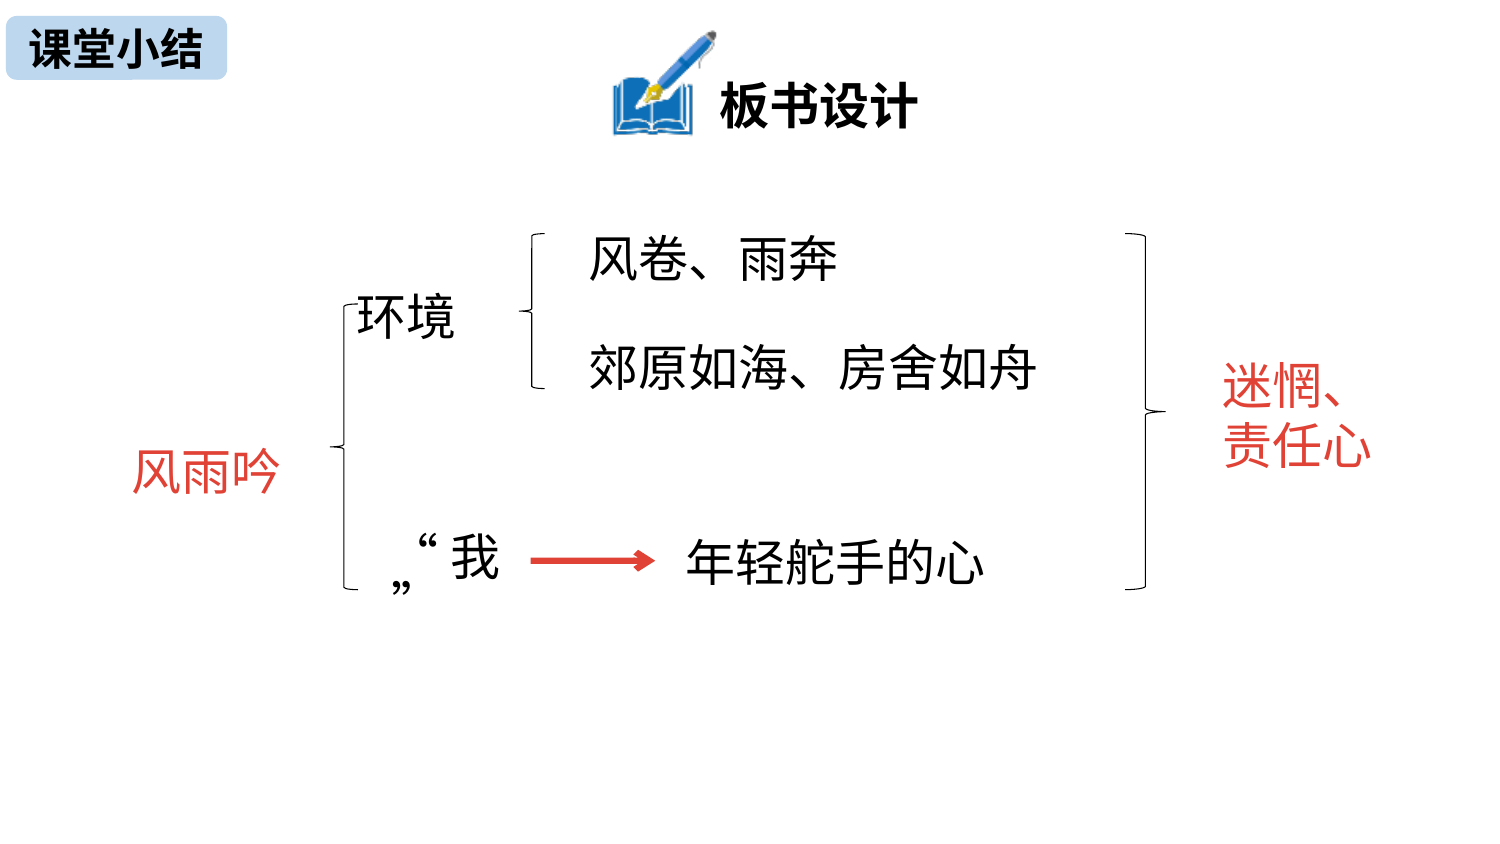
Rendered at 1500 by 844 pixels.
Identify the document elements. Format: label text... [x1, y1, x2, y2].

text_box 板书设计 [743, 68, 931, 140]
text_box 年轻舵手的心 [674, 523, 1116, 598]
text_box [1125, 233, 1166, 591]
text_box “我” [358, 531, 531, 590]
text_box 课堂小结 [4, 14, 229, 81]
text_box 郊原如海、房舍如舟 [577, 342, 1074, 414]
text_box [518, 233, 545, 390]
text_box 风雨吟 [120, 434, 312, 507]
text_box 风卷、雨奔 [577, 233, 923, 304]
text_box 环境 [342, 290, 516, 349]
text_box 迷惘、责任心 [1211, 348, 1415, 481]
text_box [329, 349, 358, 591]
picture [603, 12, 743, 152]
